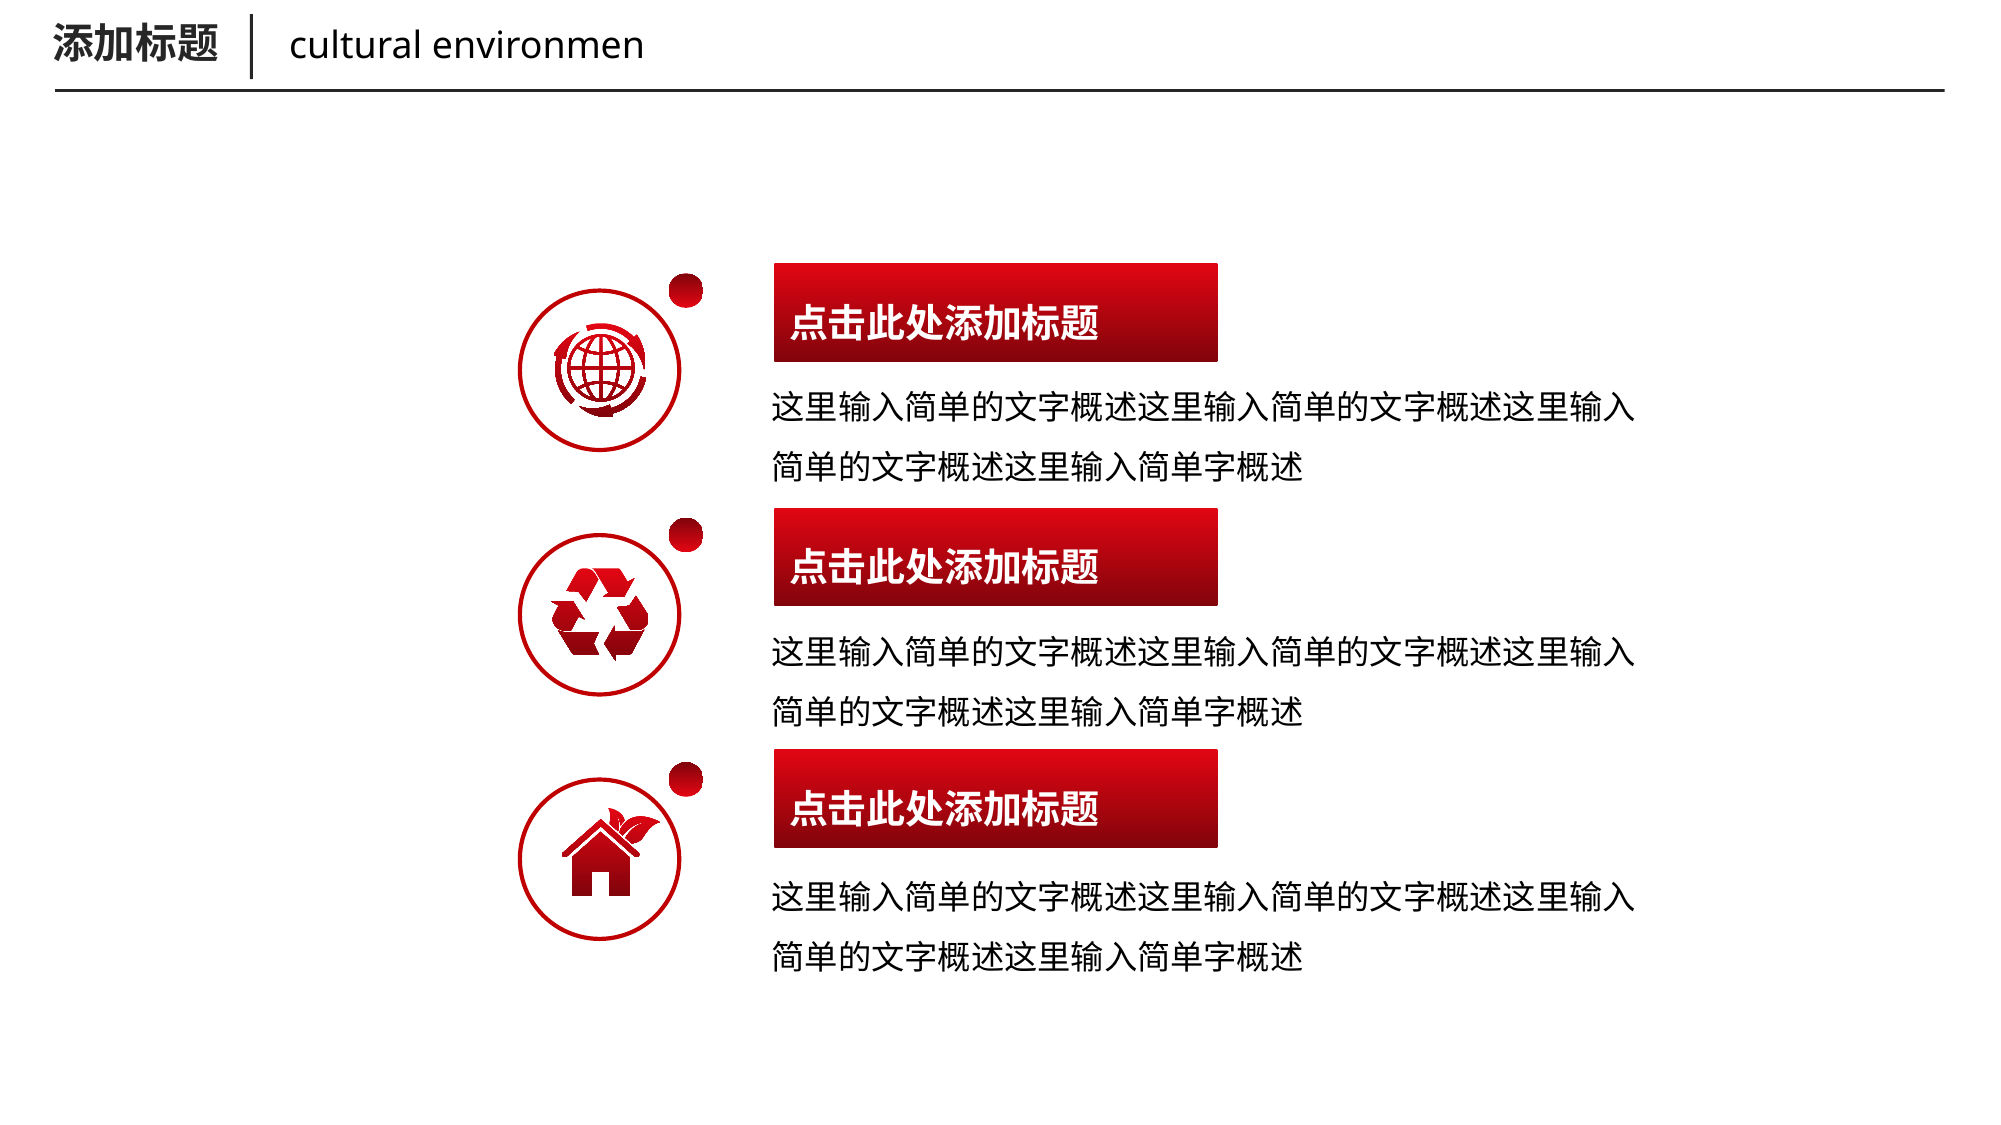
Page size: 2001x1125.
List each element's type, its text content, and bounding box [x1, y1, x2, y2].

text_box 这里输入简单的文字概述这里输入简单的文字概述这里输入 简单的文字概述这里输入简单字概述 [757, 849, 1700, 984]
text_box 添加标题 [37, 9, 286, 74]
text_box 点击此处添加标题 [774, 508, 1218, 604]
text_box [249, 13, 254, 80]
text_box [562, 807, 661, 857]
text_box [519, 290, 680, 451]
text_box [519, 779, 680, 939]
text_box [667, 761, 705, 798]
text_box cultural environmen [274, 13, 925, 73]
text_box [579, 376, 646, 418]
text_box 点击此处添加标题 [774, 749, 1218, 848]
text_box [567, 323, 645, 402]
text_box 这里输入简单的文字概述这里输入简单的文字概述这里输入 简单的文字概述这里输入简单字概述 [757, 604, 1700, 739]
text_box [667, 272, 705, 309]
text_box [550, 601, 599, 655]
text_box [566, 568, 635, 602]
text_box 点击此处添加标题 [774, 263, 1218, 358]
text_box [553, 331, 580, 404]
text_box [54, 88, 1946, 93]
text_box [572, 831, 630, 897]
text_box [667, 516, 705, 554]
text_box 这里输入简单的文字概述这里输入简单的文字概述这里输入 简单的文字概述这里输入简单字概述 [757, 358, 1700, 494]
text_box [604, 595, 649, 661]
text_box [519, 535, 680, 695]
